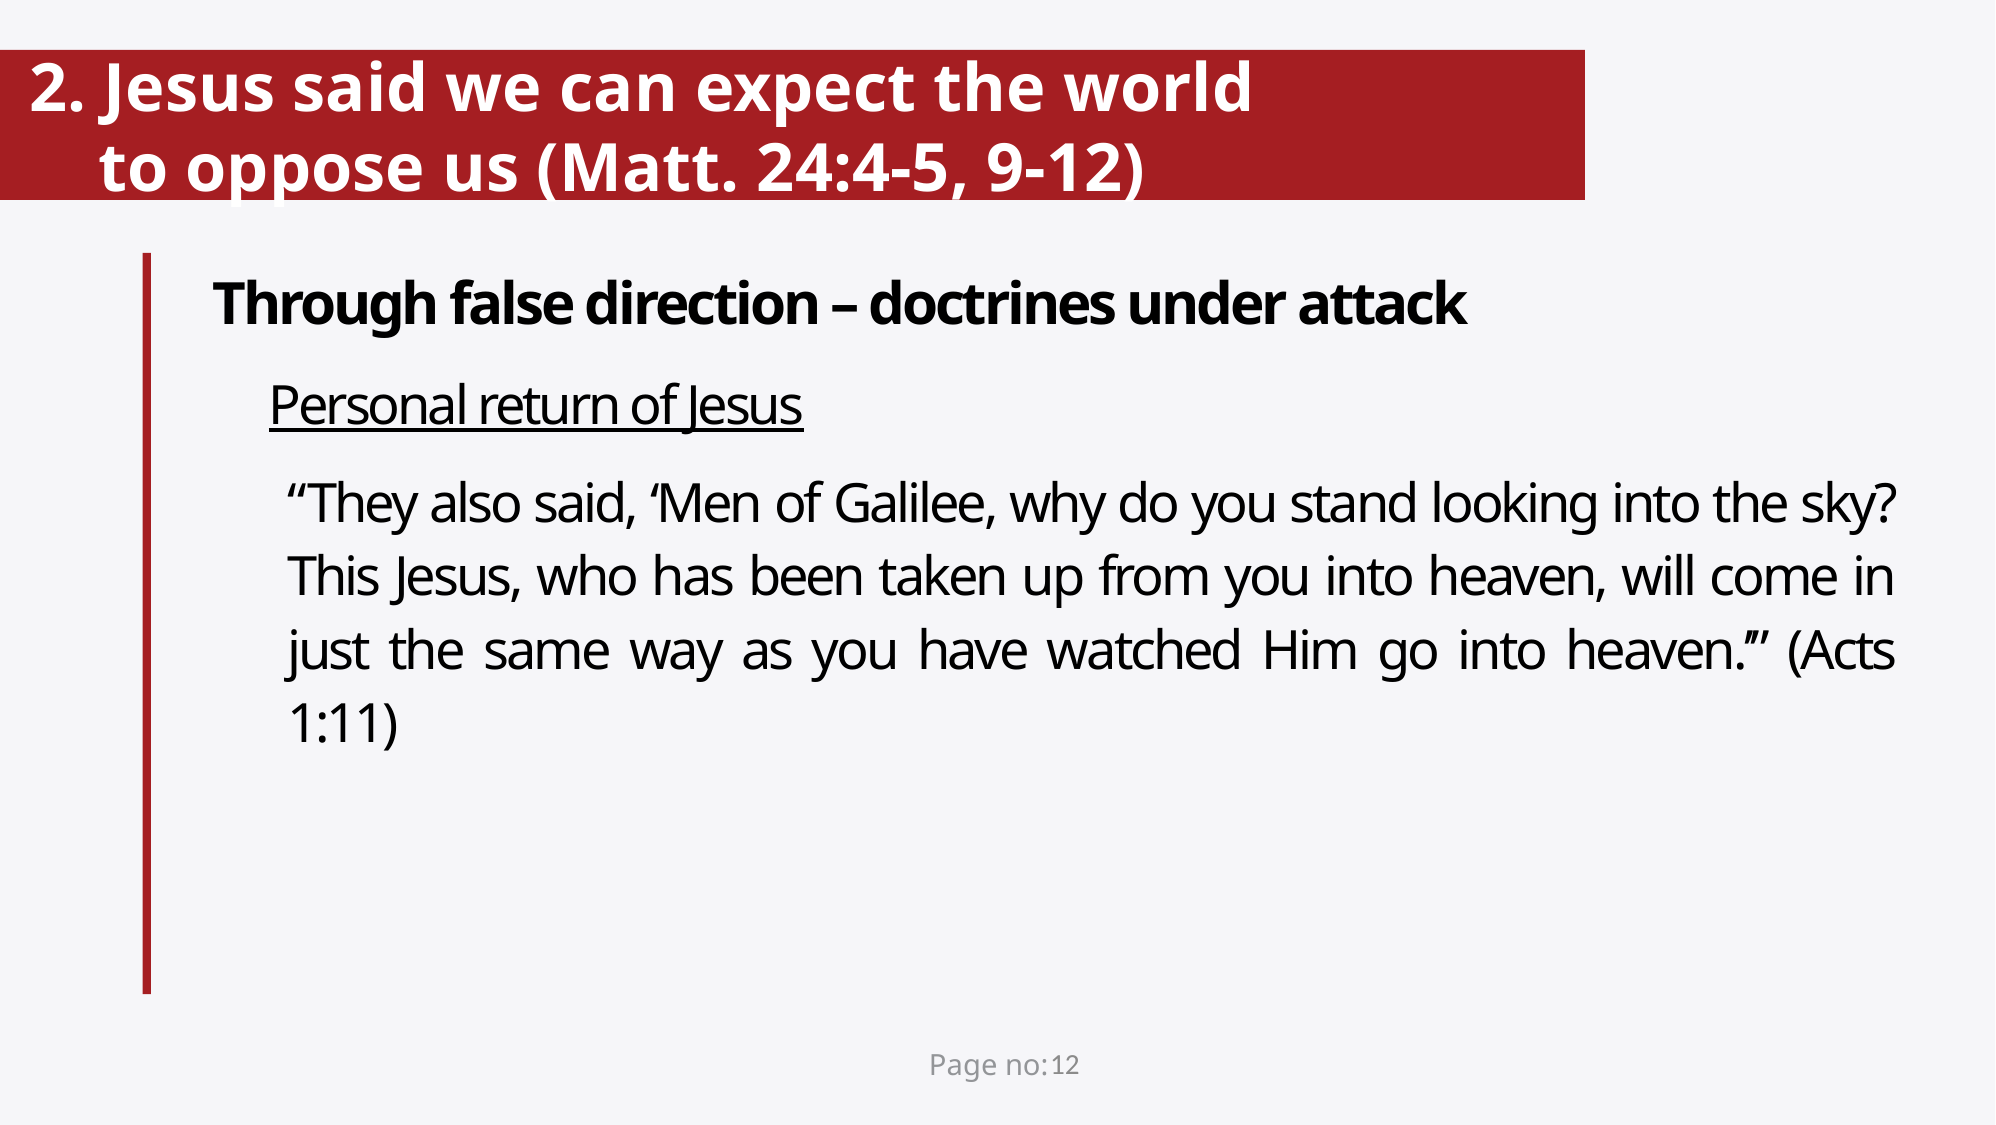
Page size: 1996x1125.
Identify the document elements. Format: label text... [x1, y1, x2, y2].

title 2. Jesus said we can expect the world to oppose us (Matt. 24:4-5, 9-12) [14, 62, 1810, 188]
subtitle Through false direction – doctrines under attack Personal return of Jesus “They also said, ‘Men of Galilee, why do you stand looking into the sky? This Jesus, who has been taken up from you into heaven, will come in just the same way as you have watched Him go into heaven.’” (Acts 1:11) [197, 249, 1910, 1000]
